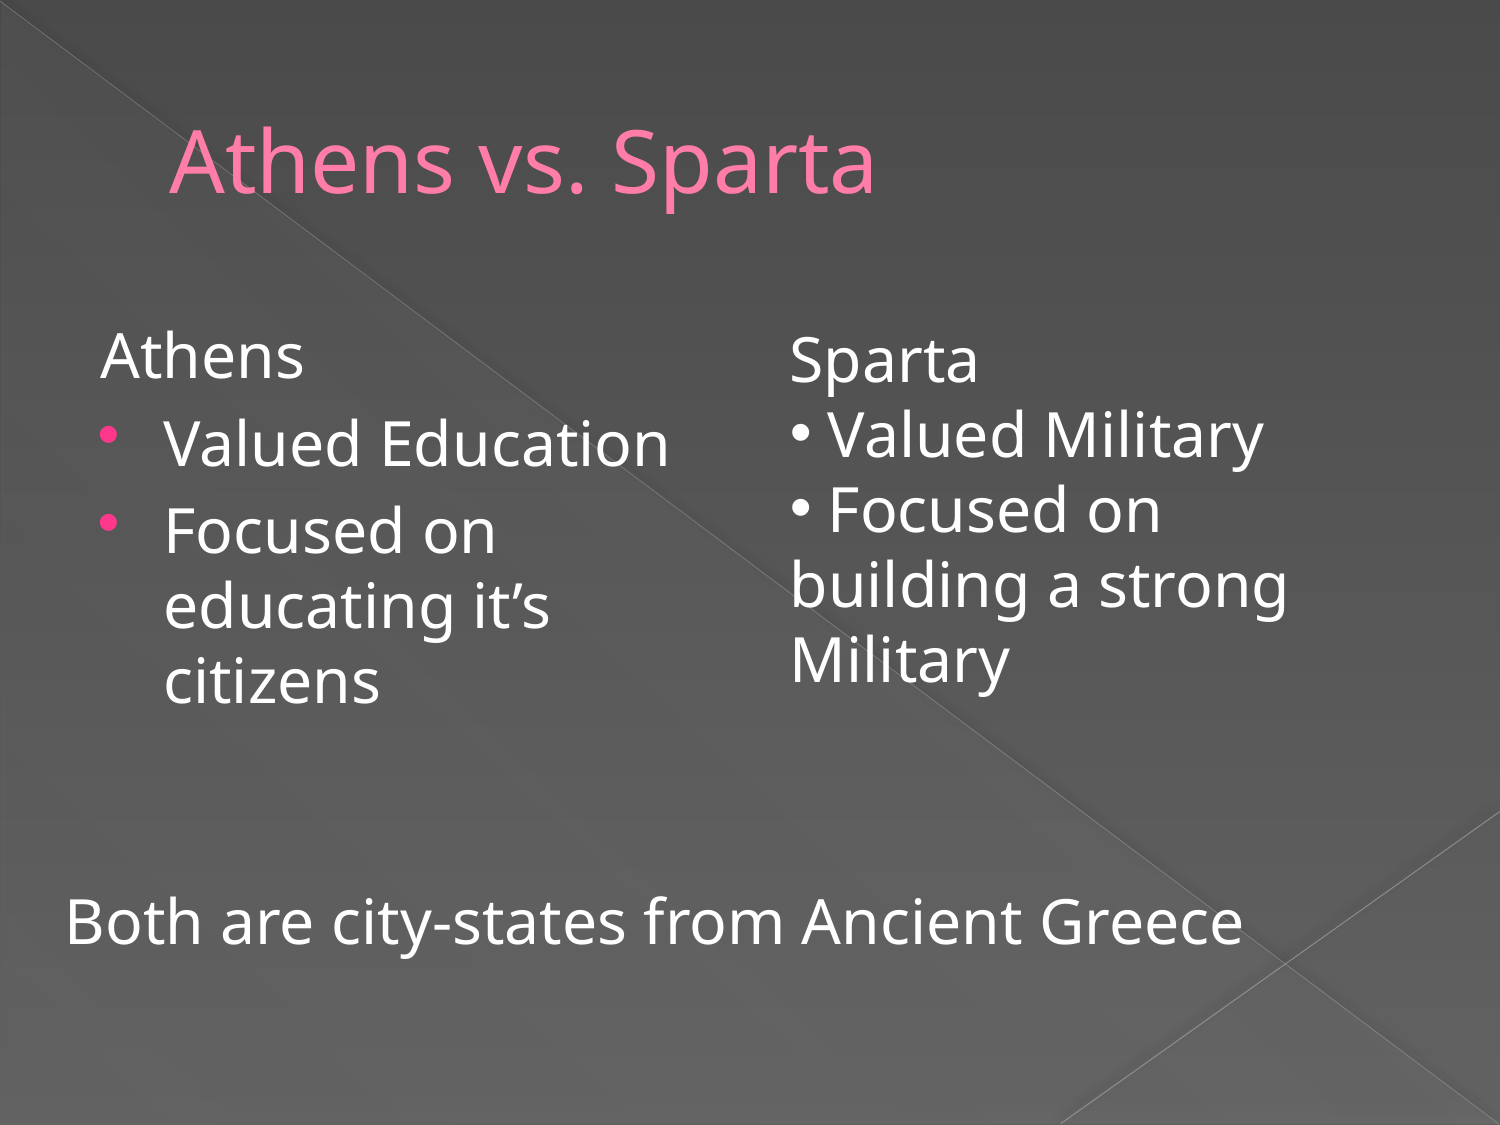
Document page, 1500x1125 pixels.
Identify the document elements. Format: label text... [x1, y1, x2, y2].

list Athens Valued Education Focused on educating it’s citizens [75, 308, 725, 875]
text_box Both are city-states from Ancient Greece [49, 875, 1413, 965]
title Athens vs. Sparta [75, 43, 1425, 274]
text_box Sparta Valued Military Focused on building a strong Military [774, 312, 1425, 702]
